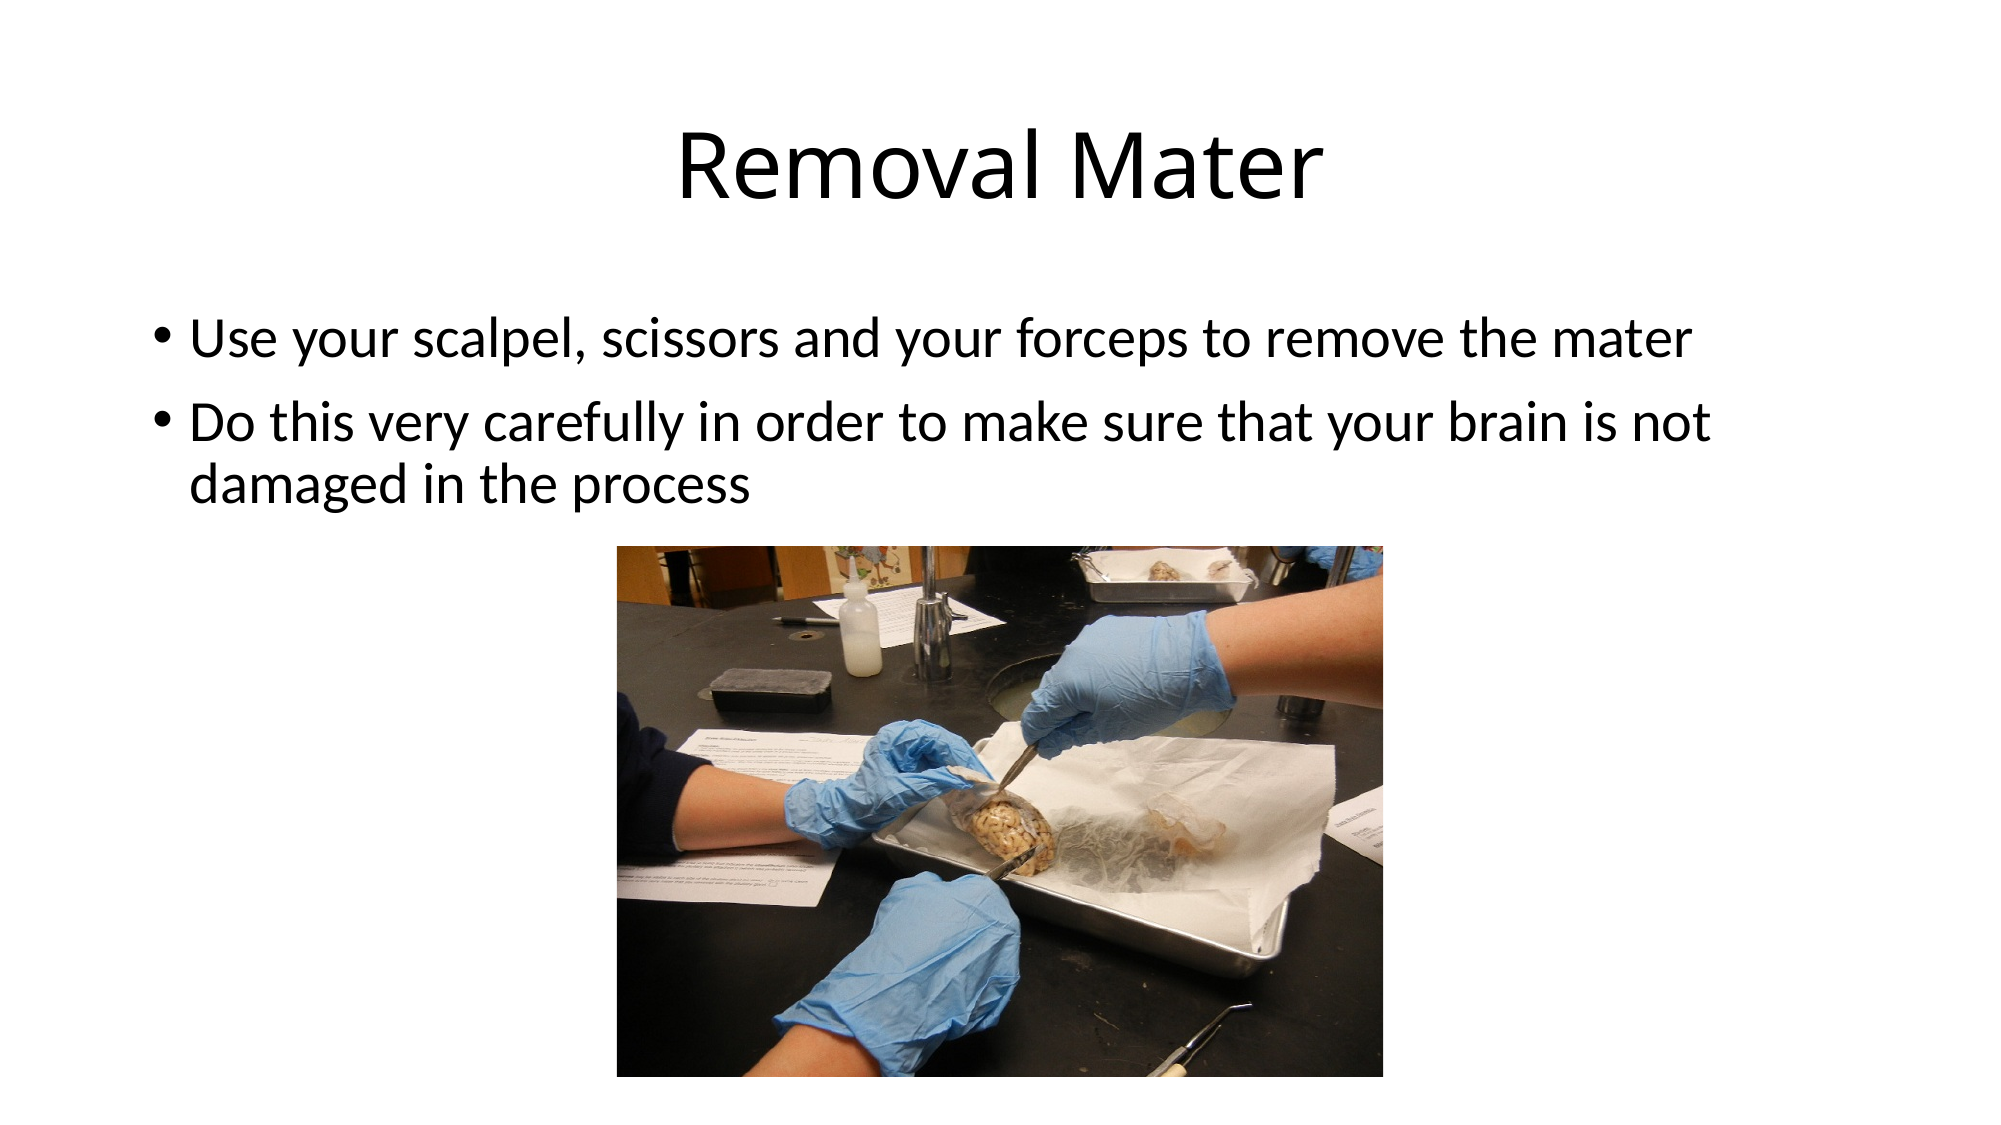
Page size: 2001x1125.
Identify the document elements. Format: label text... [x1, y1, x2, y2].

list Use your scalpel, scissors and your forceps to remove the mater Do this very carefully in order to make sure that your brain is not damaged in the process [137, 299, 1863, 546]
picture [616, 545, 1384, 1077]
title Removal Mater [137, 59, 1863, 278]
